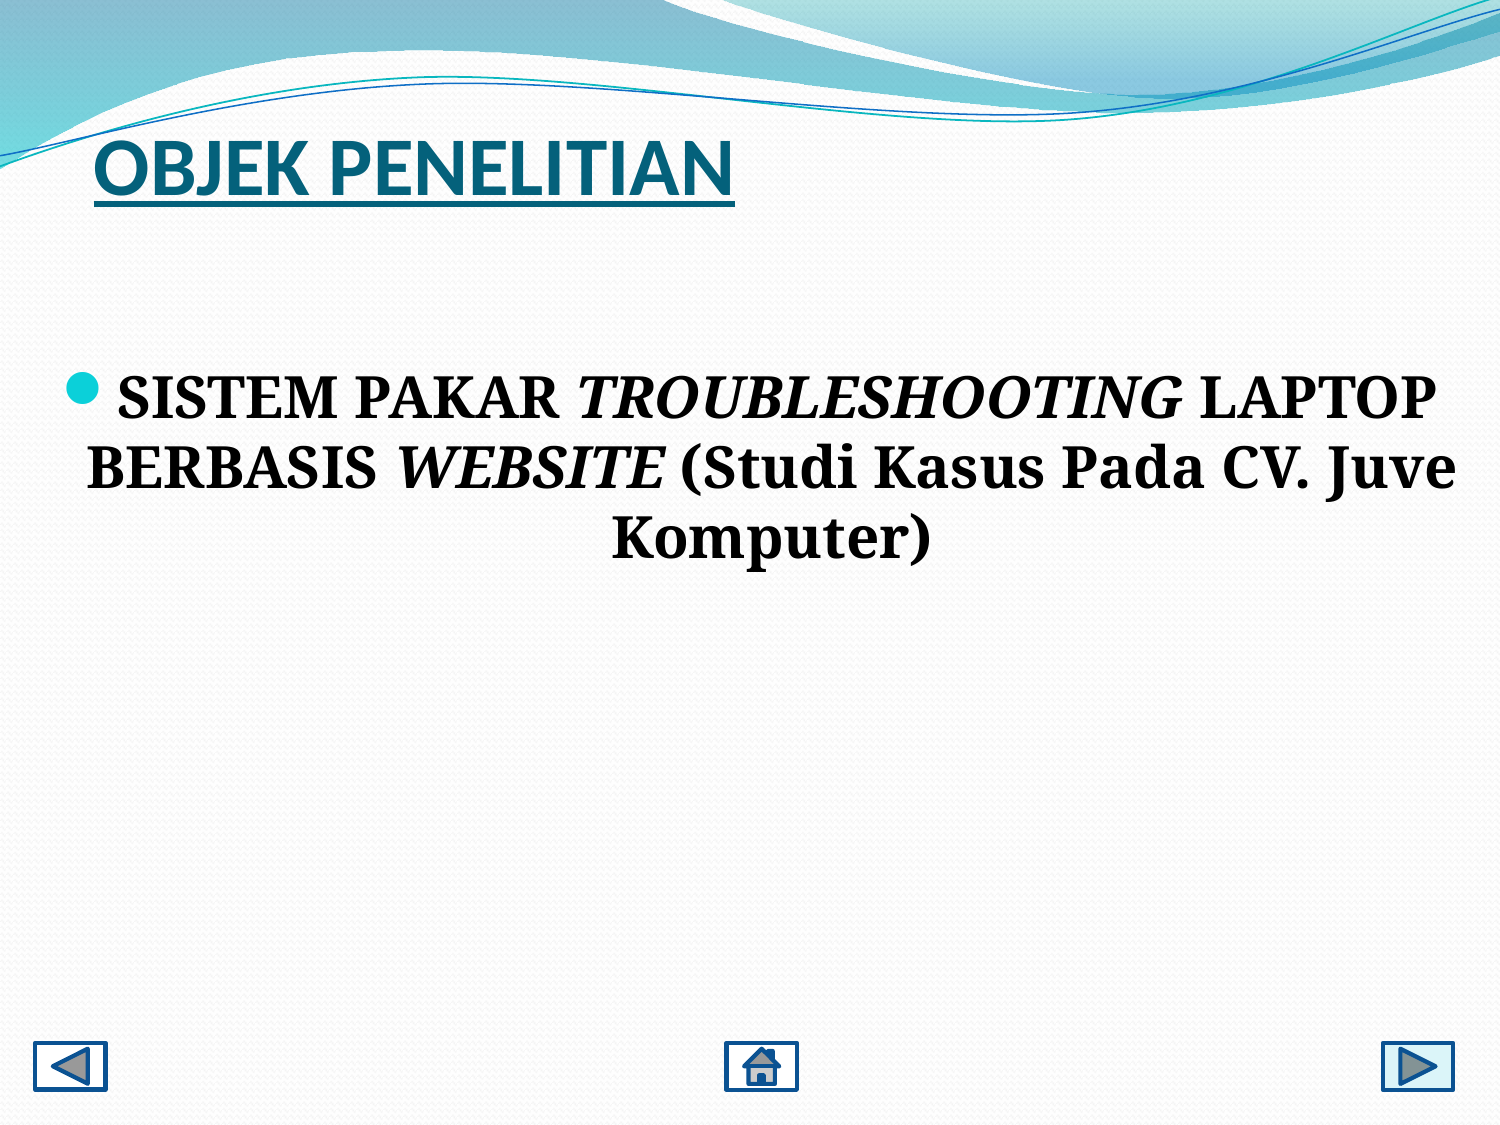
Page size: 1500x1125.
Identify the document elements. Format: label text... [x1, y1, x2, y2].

title OBJEK PENELITIAN [93, 75, 739, 213]
text_box [724, 1041, 799, 1092]
text_box [33, 1041, 108, 1092]
list SISTEM PAKAR TROUBLESHOOTING LAPTOP BERBASIS WEBSITE (Studi Kasus Pada CV. Juve Komputer) [0, 353, 1500, 879]
text_box [1381, 1041, 1455, 1092]
